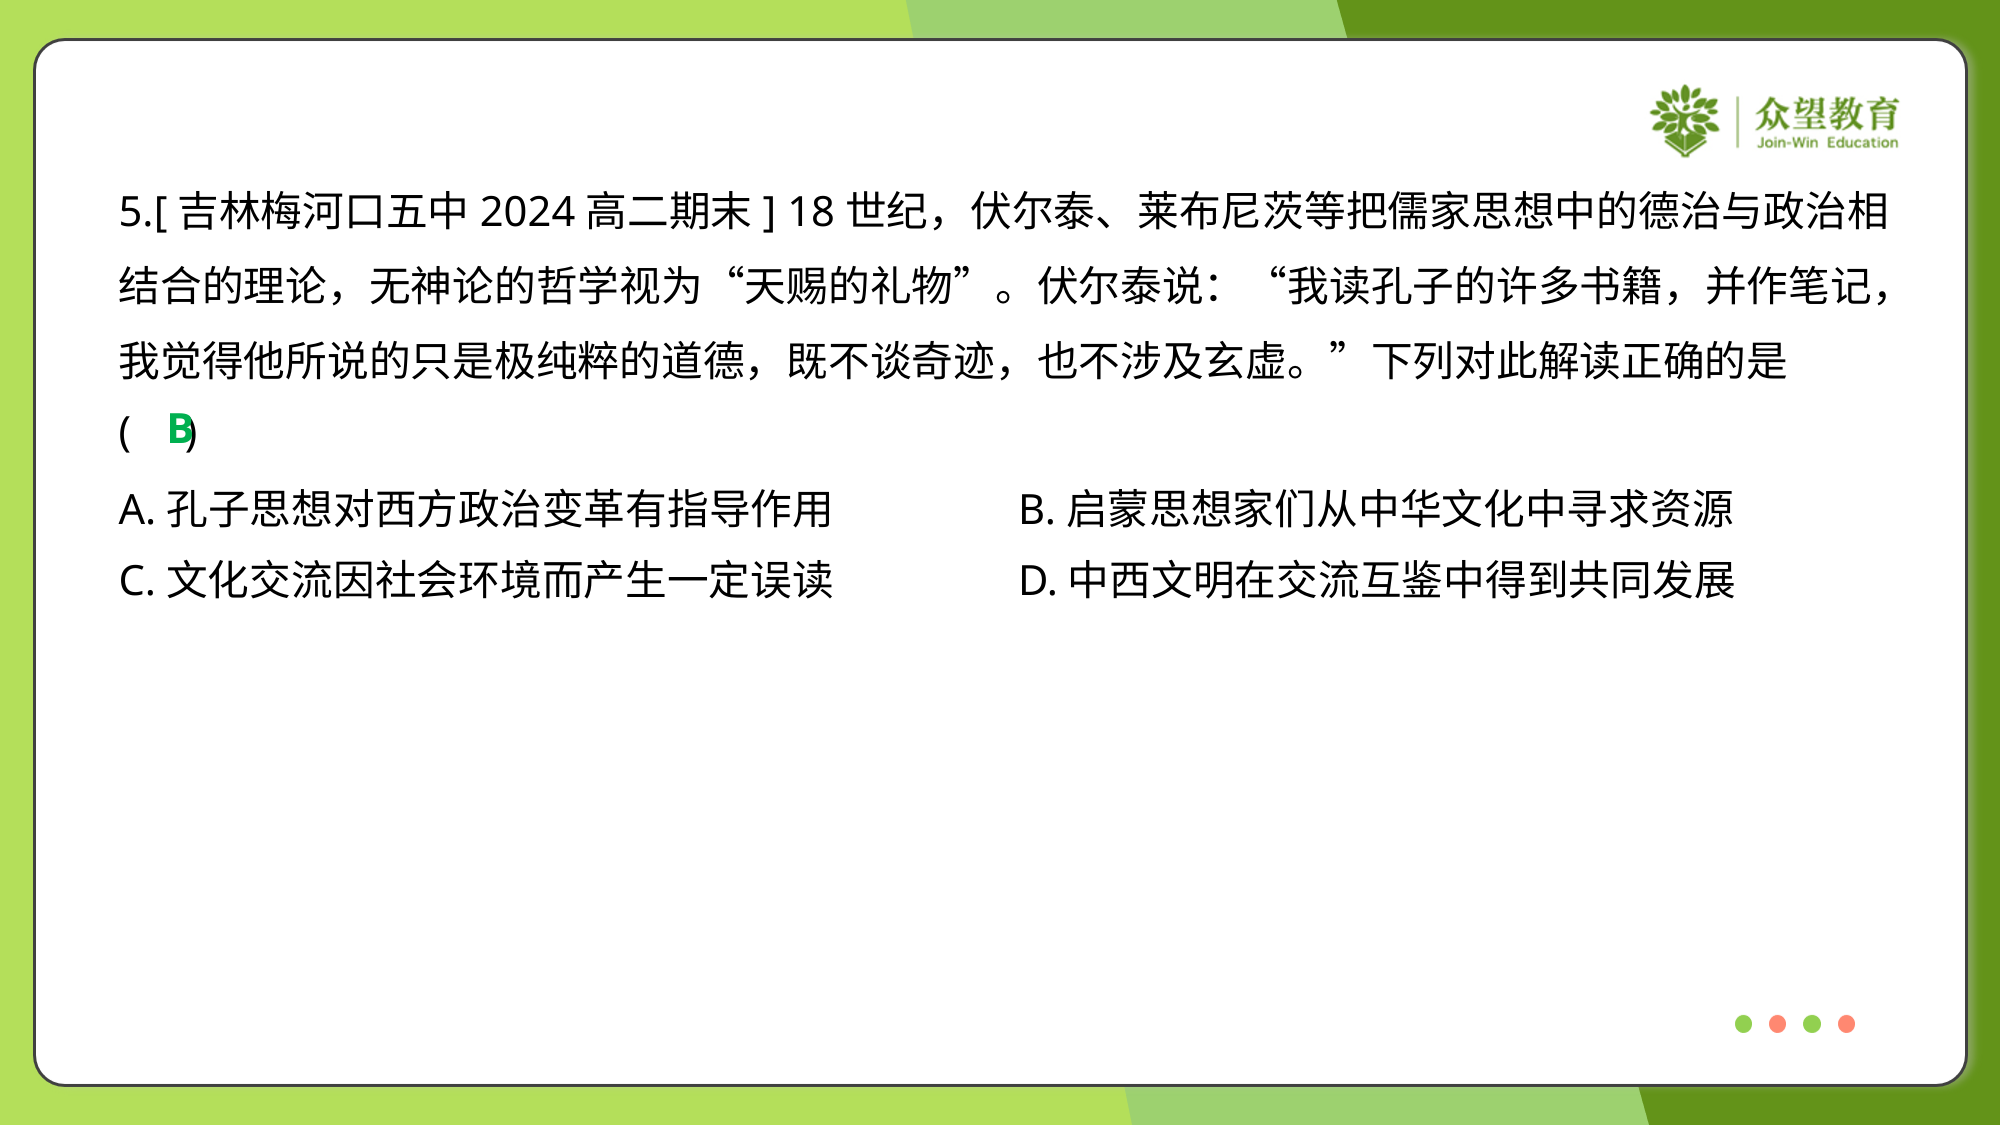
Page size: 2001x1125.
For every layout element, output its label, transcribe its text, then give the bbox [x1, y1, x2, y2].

text_box B [151, 381, 210, 446]
text_box A.孔子思想对西方政治变革有指导作用 B.启蒙思想家们从中华文化中寻求资源 C.文化交流因社会环境而产生一定误读 D.中西文明在交流互鉴中得到共同发展 [118, 457, 1883, 597]
picture [0, 0, 2000, 1125]
text_box 5.[吉林梅河口五中2024高二期末] 18世纪，伏尔泰、莱布尼茨等把儒家思想中的德治与政治相 结合的理论，无神论的哲学视为“天赐的礼物”。伏尔泰说：“我读孔子的许多书籍，并作笔记， 我觉得他所说的只是极纯粹的道德，既不谈奇迹，也不涉及玄虚。”下列对此解读正确的是 ( ) [118, 159, 1883, 448]
